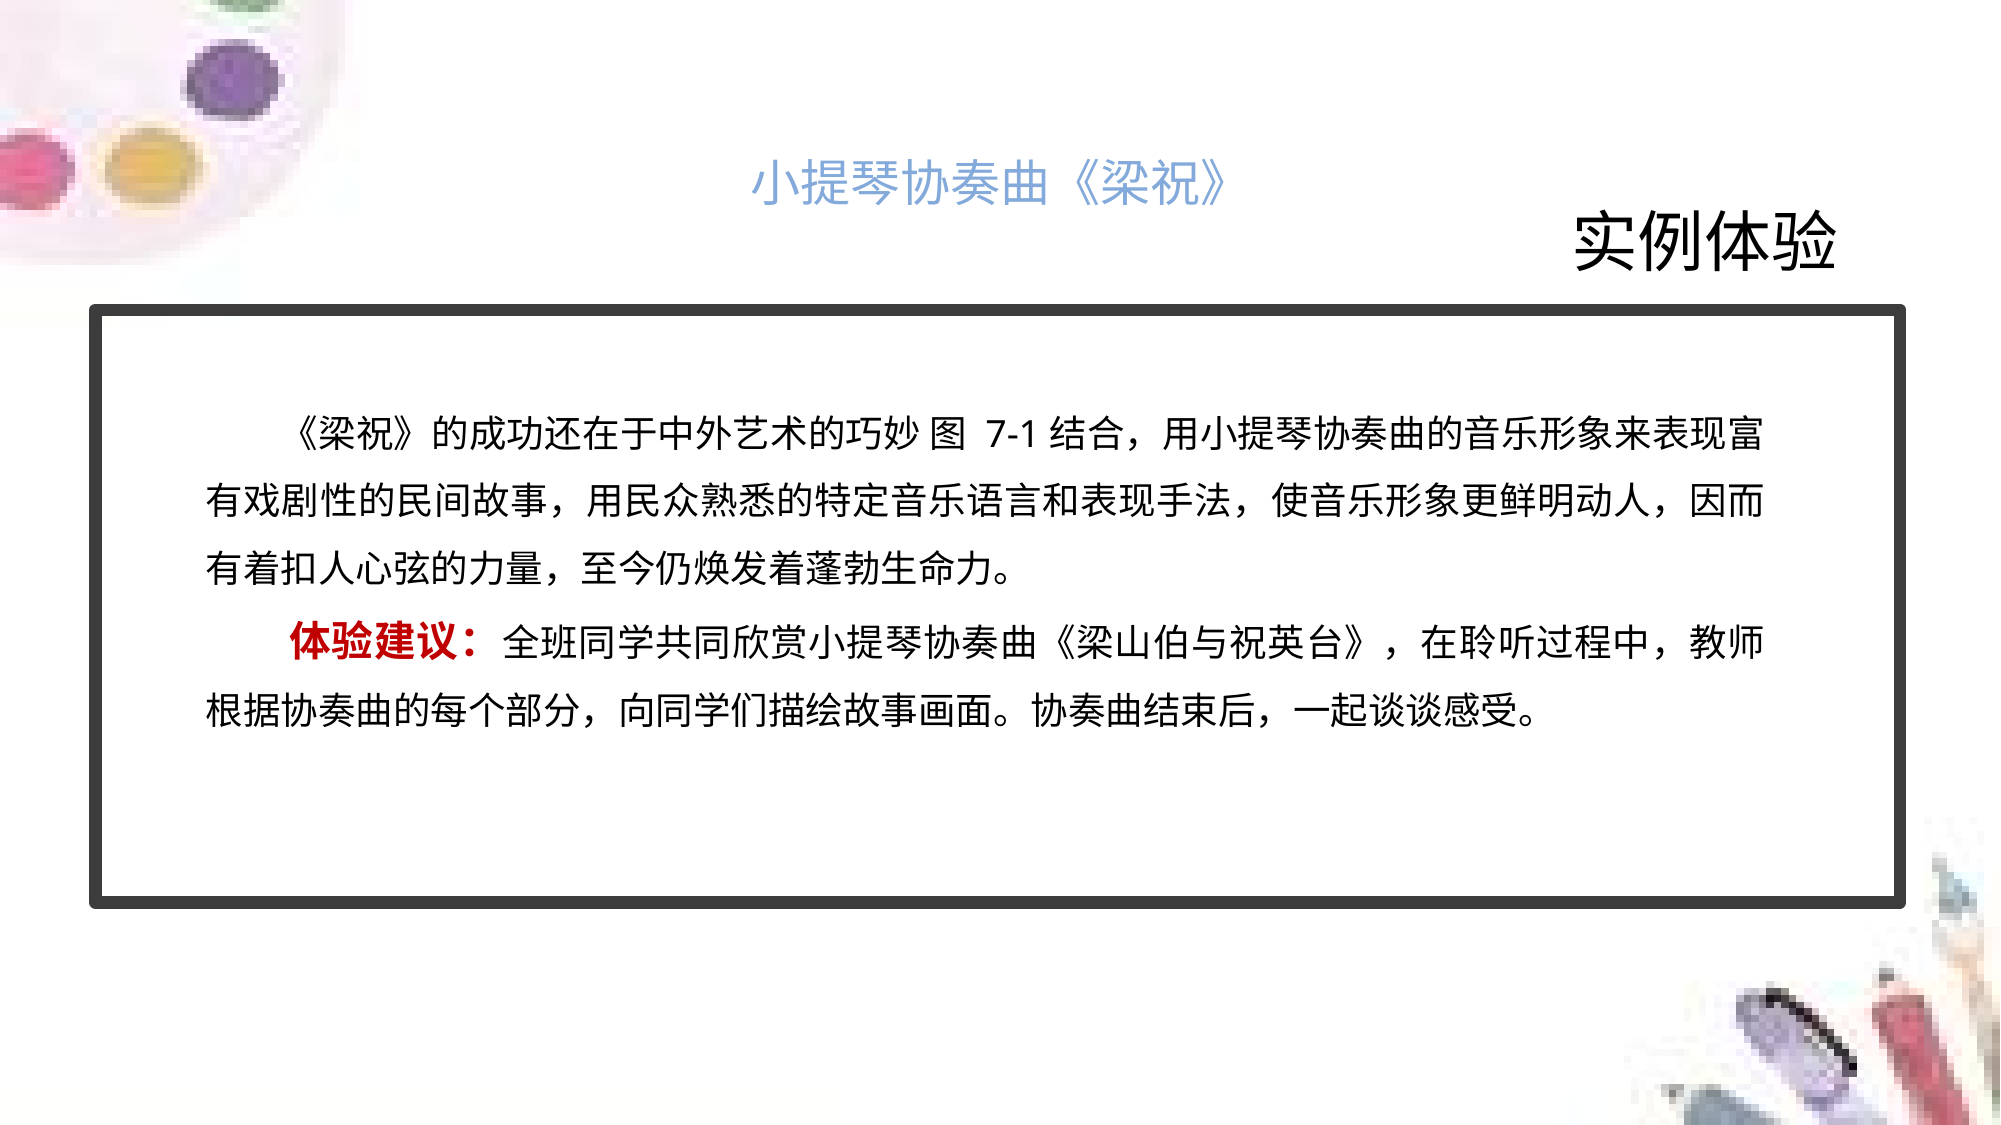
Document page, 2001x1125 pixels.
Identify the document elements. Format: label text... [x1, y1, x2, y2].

picture [0, 0, 2000, 1125]
text_box 小提琴协奏曲《梁祝》 [552, 143, 1447, 219]
text_box 实例体验 [1556, 192, 1900, 287]
text_box [93, 308, 1902, 905]
text_box 《梁祝》的成功还在于中外艺术的巧妙 图 7-1结合，用小提琴协奏曲的音乐形象来表现富有戏剧性的民间故事，用民众熟悉的特定音乐语言和表现手法，使音乐形象更鲜明动人，因而有着扣人心弦的力量，至今仍焕发着蓬勃生命力。 体验建议：全班同学共同欣赏小提琴协奏曲《梁山伯与祝英台》，在聆听过程中，教师根据协奏曲的每个部分，向同学们描绘故事画面。协奏曲结束后，一起谈谈感受。 [191, 379, 1780, 740]
